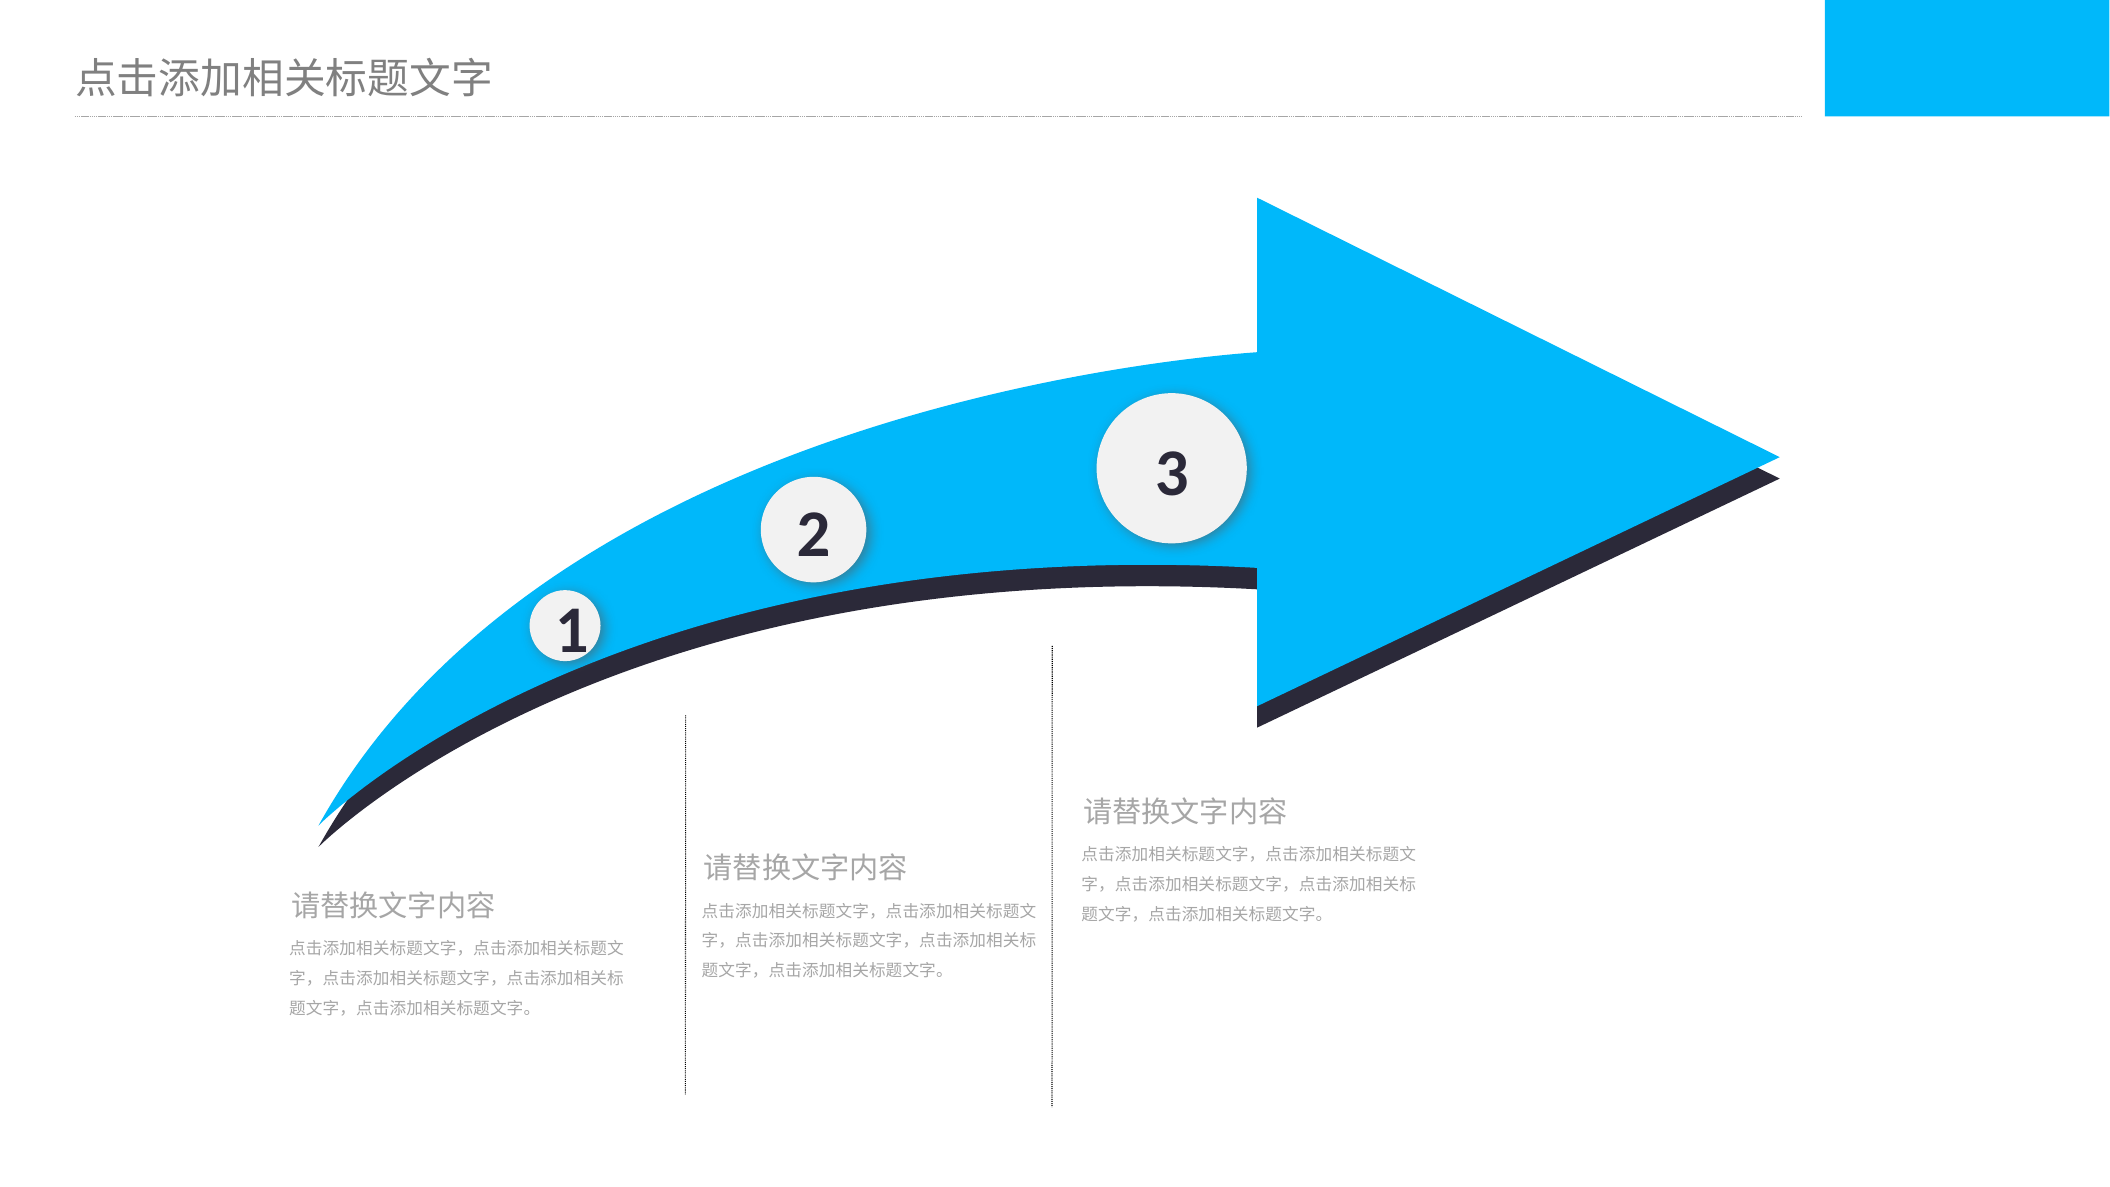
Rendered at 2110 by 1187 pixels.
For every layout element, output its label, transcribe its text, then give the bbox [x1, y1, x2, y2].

text_box 请替换文字内容 [687, 847, 1067, 892]
text_box 点击添加相关标题文字，点击添加相关标题文字，点击添加相关标题文字，点击添加相关标题文字，点击添加相关标题文字。 [687, 892, 1066, 988]
text_box 点击添加相关标题文字，点击添加相关标题文字，点击添加相关标题文字，点击添加相关标题文字，点击添加相关标题文字。 [1067, 847, 1446, 932]
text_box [318, 197, 1780, 847]
text_box 点击添加相关标题文字，点击添加相关标题文字，点击添加相关标题文字，点击添加相关标题文字，点击添加相关标题文字。 [275, 930, 653, 1025]
text_box 点击添加相关标题文字 [59, 44, 563, 107]
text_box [747, 463, 880, 596]
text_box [1078, 374, 1266, 562]
text_box 请替换文字内容 [275, 871, 674, 930]
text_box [520, 581, 610, 670]
